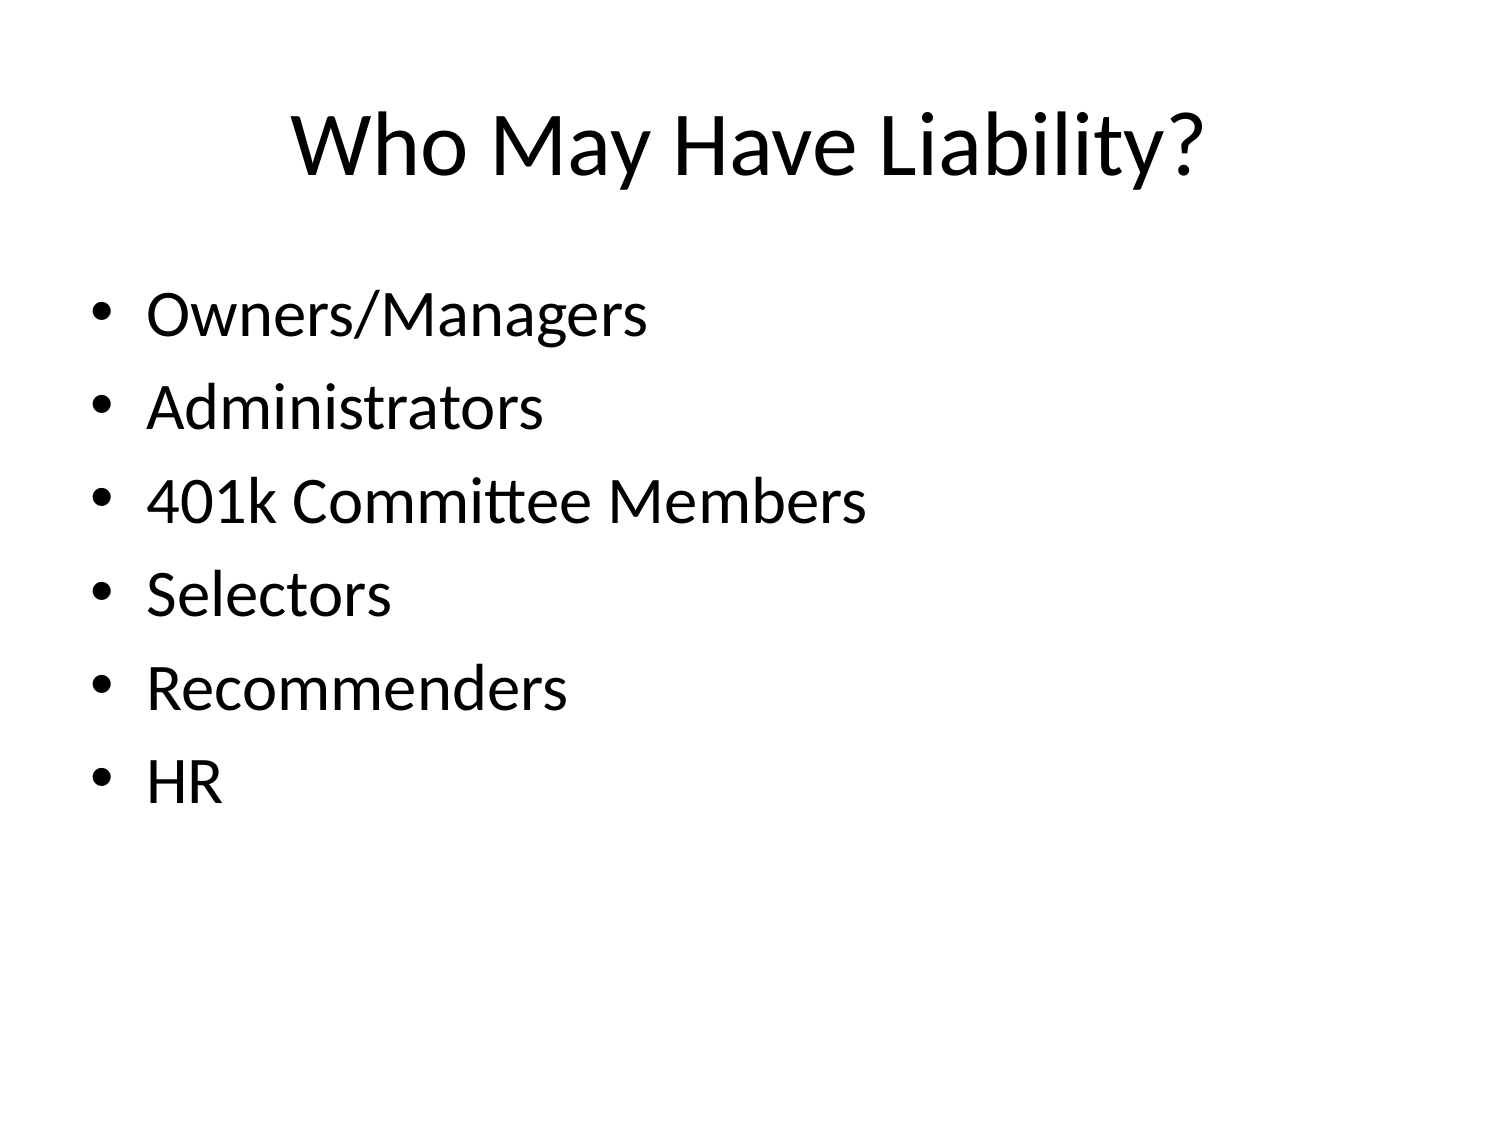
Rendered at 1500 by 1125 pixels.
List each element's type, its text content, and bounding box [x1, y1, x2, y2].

title Who May Have Liability? [75, 45, 1425, 233]
list Owners/Managers Administrators 401k Committee Members Selectors Recommenders HR [75, 262, 1425, 1005]
